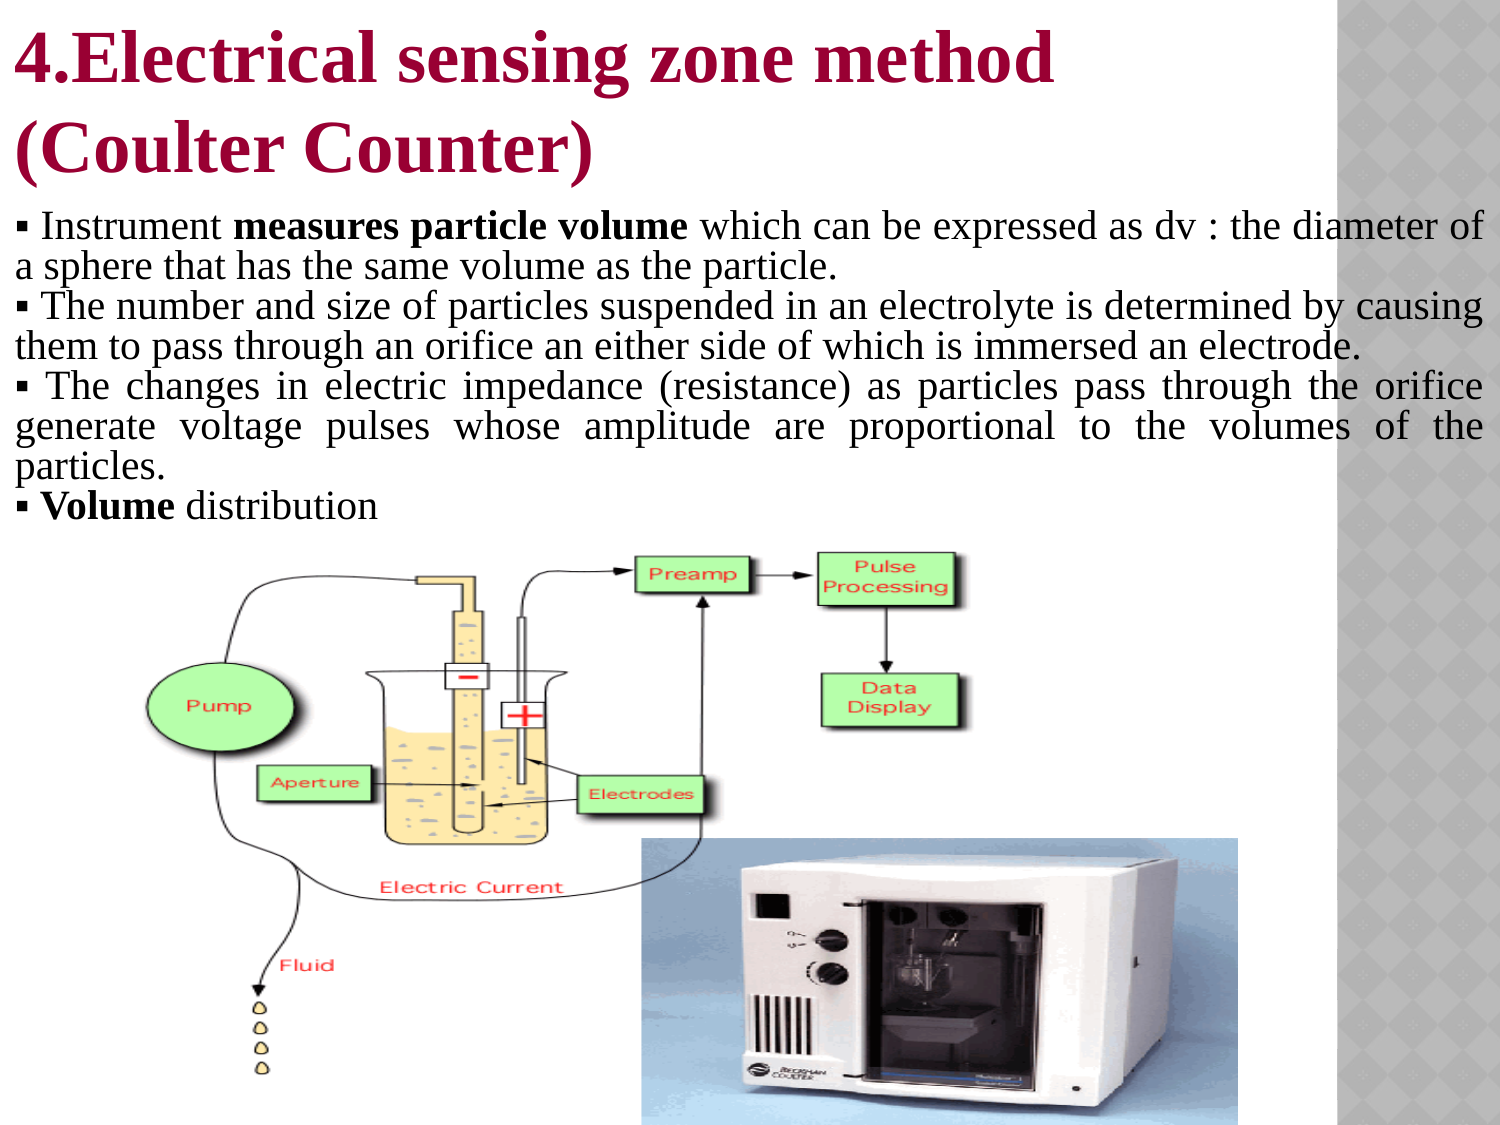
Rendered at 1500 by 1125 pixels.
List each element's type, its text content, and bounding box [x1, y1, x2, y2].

text_box 4.Electrical sensing zone method (Coulter Counter) [0, 0, 1463, 195]
picture [137, 549, 1238, 1125]
text_box ▪ Instrument measures particle volume which can be expressed as dv : the diameter of a sphere that has the same volume as the particle. ▪ The number and size of particles suspended in an electrolyte is determined by causing them to pass through an orifice an either side of which is immersed an electrode. ▪ The changes in electric impedance (resistance) as particles pass through the orifice generate voltage pulses whose amplitude are proportional to the volumes of the particles. ▪ Volume distribution [0, 199, 1500, 535]
